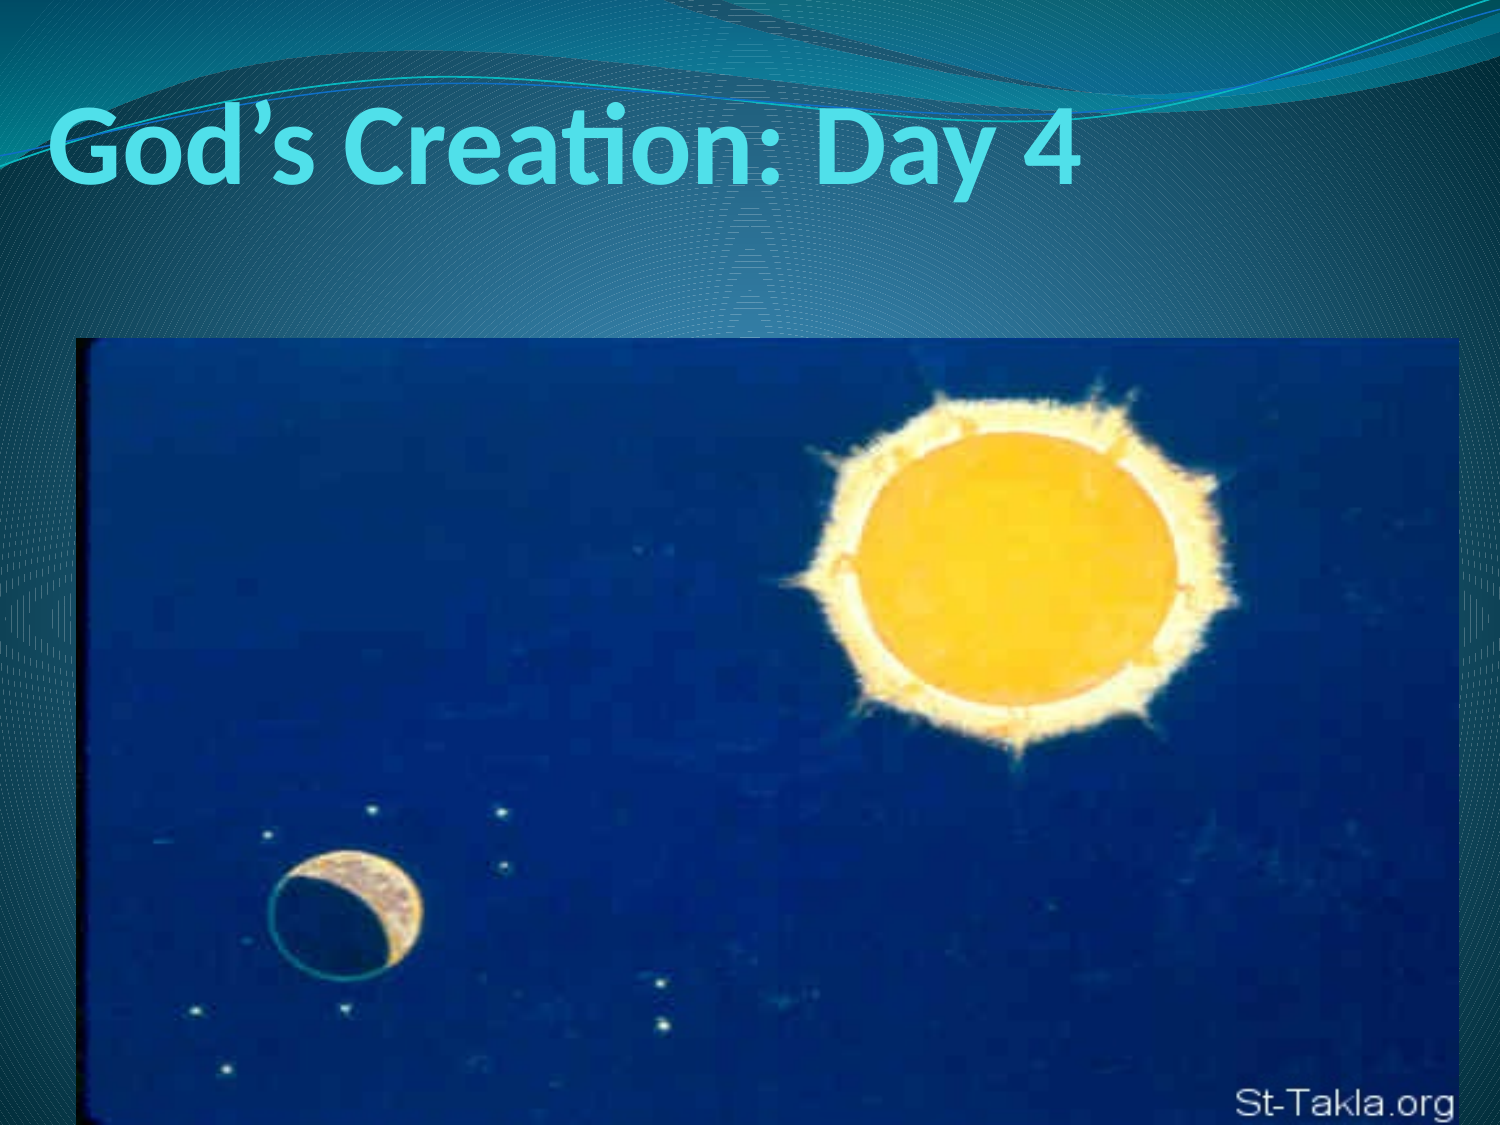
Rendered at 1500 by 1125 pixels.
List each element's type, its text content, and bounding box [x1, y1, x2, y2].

picture [76, 337, 1459, 1125]
title God’s Creation: Day 4 [17, 30, 1483, 209]
